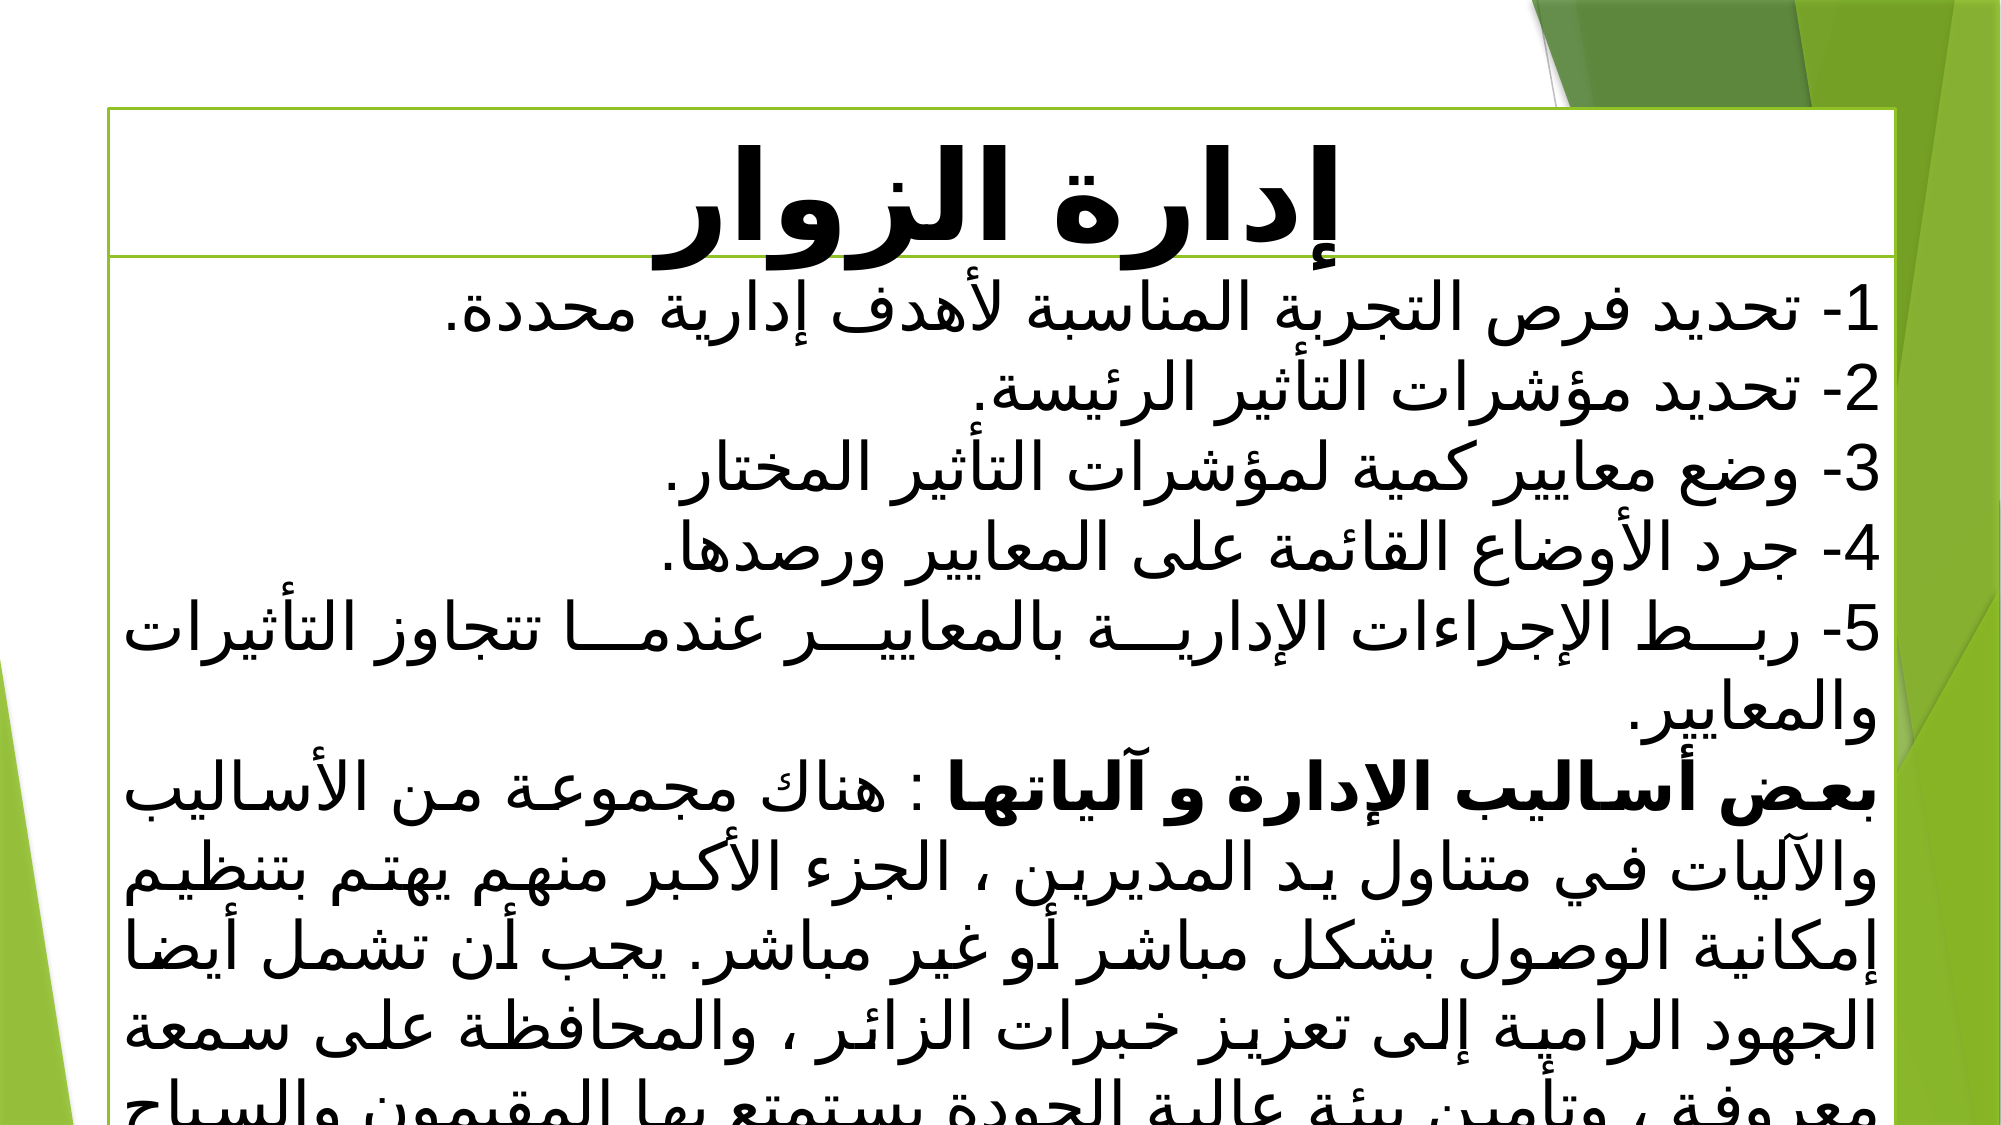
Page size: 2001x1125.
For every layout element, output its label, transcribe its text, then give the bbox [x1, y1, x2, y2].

title إدارة الزوار [107, 107, 1897, 258]
text_box 1- تحديد فرص التجربة المناسبة لأهدف إدارية محددة. 2- تحديد مؤشرات التأثير الرئيسة. 3- وضع معايير كمية لمؤشرات التأثير المختار. 4- جرد الأوضاع القائمة على المعايير ورصدها. 5- ربط الإجراءات الإدارية بالمعايير عندما تتجاوز التأثيرات والمعايير. بعض أساليب الإدارة و آلياتها : هناك مجموعة من الأساليب والآليات في متناول يد المديرين ، الجزء الأكبر منهم يهتم بتنظيم إمكانية الوصول بشكل مباشر أو غير مباشر. يجب أن تشمل أيضا الجهود الرامية إلى تعزيز خبرات الزائر ، والمحافظة على سمعة معروفة ، وتأمين بيئة عالية الجودة يستمتع بها المقيمون والسياح على حد سواء ، وتركز الآليات والأساليب لإدارة زوار التراث على الفقرات الفرعية التالية : [107, 258, 1897, 1125]
